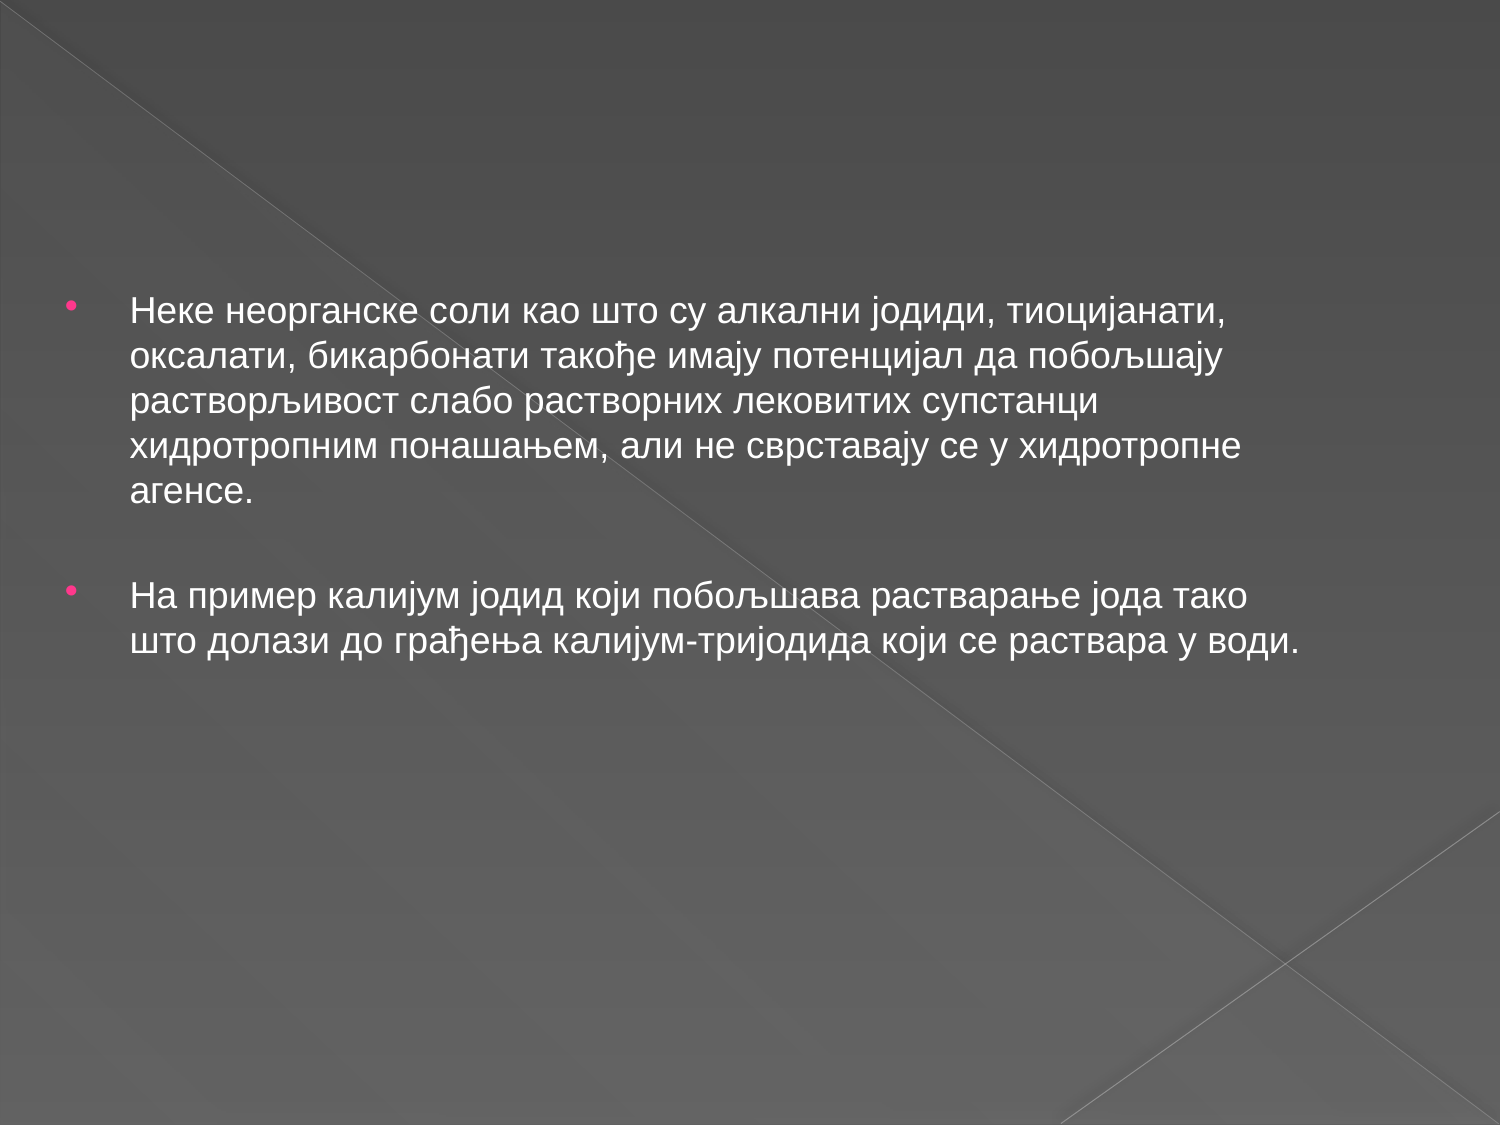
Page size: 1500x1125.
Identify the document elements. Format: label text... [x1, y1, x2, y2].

list Неке неорганске соли као што су алкални јодиди, тиоцијанати, оксалати, бикарбонати такође имају потенцијал да побољшају растворљивост слабо растворних лековитих супстанци хидротропним понашањем, али не сврставају се у хидротропне агенсе. На пример калијум јодид који побољшава растварање јода тако што долази до грађења калијум-тријодида који се раствара у води. [41, 278, 1341, 1042]
